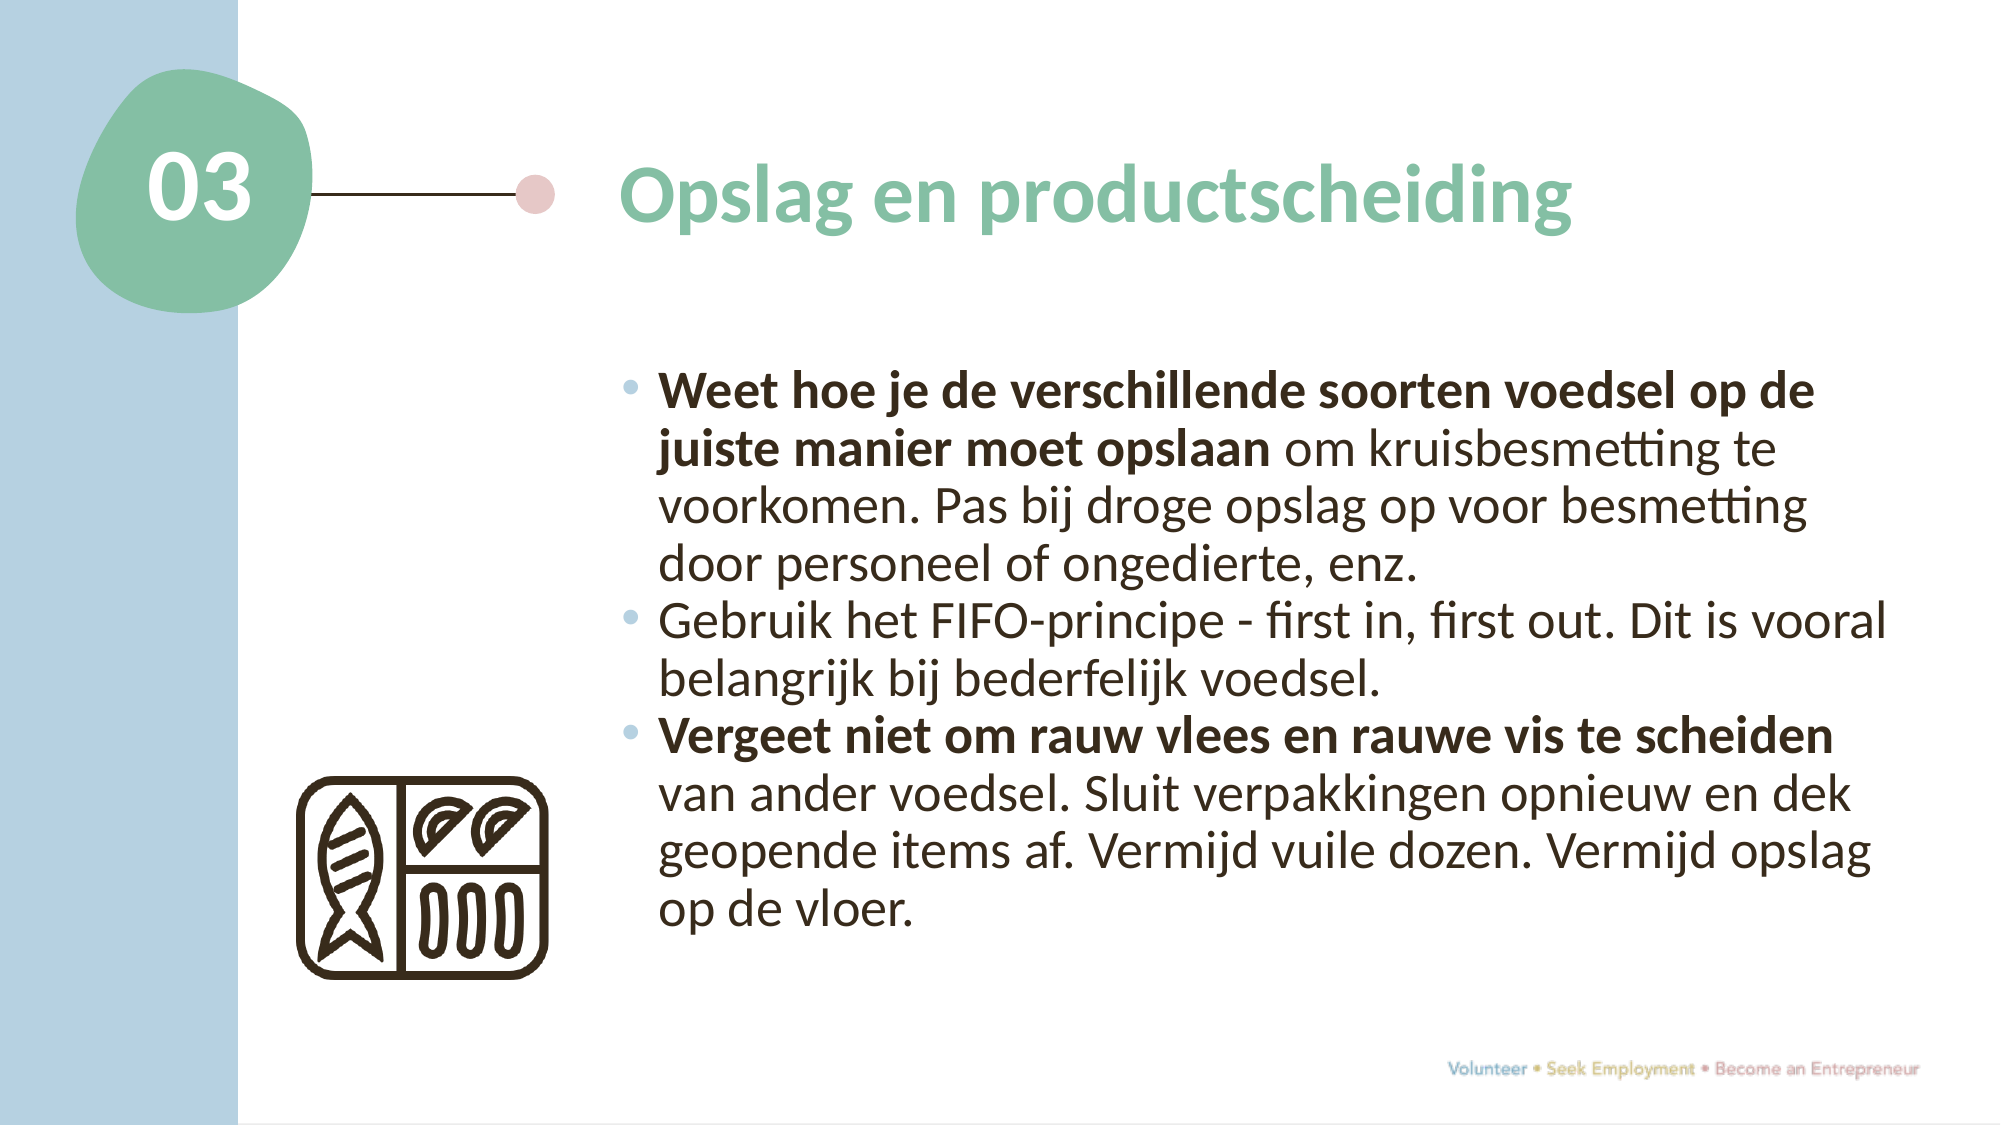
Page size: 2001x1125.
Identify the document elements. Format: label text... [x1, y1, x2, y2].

text_box 03 [73, 123, 328, 264]
text_box Opslag en productscheiding [604, 147, 1865, 255]
picture [1418, 1046, 1971, 1103]
text_box [87, 264, 287, 314]
text_box [514, 173, 556, 216]
text_box Weet hoe je de verschillende soorten voedsel op de juiste manier moet opslaan om kruisbesmetting te voorkomen. Pas bij droge opslag op voor besmetting door personeel of ongedierte, enz. Gebruik het FIFO-principe - first in, first out. Dit is vooral belangrijk bij bederfelijk voedsel. Vergeet niet om rauw vlees en rauwe vis te scheiden van ander voedsel. Sluit verpakkingen opnieuw en dek geopende items af. Vermijd vuile dozen. Vermijd opslag op de vloer. [606, 354, 1908, 868]
text_box [0, 0, 239, 1125]
picture [276, 728, 568, 1021]
text_box [107, 69, 302, 123]
